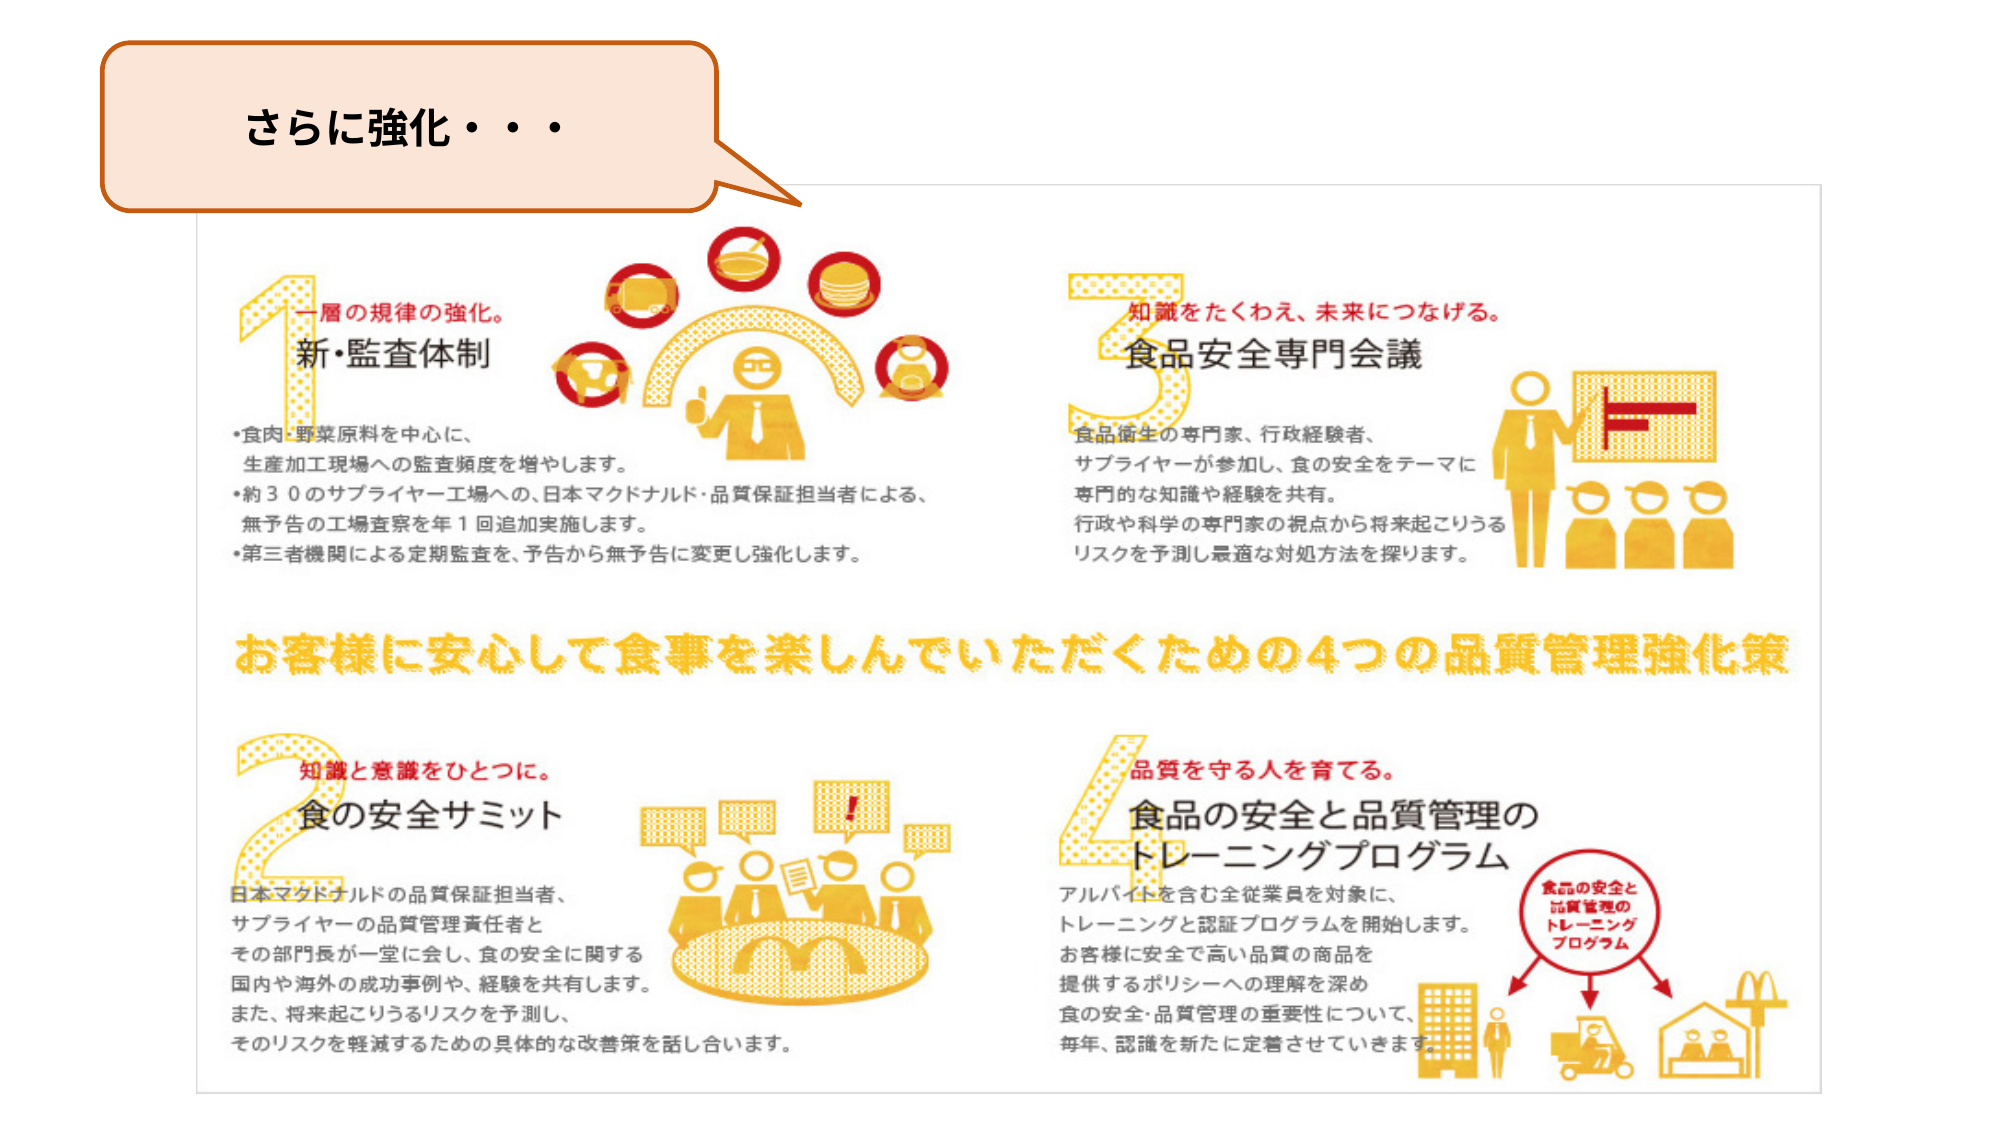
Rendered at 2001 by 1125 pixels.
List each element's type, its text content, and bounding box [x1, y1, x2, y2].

picture [196, 184, 1822, 1094]
text_box さらに強化・・・ [101, 41, 776, 212]
